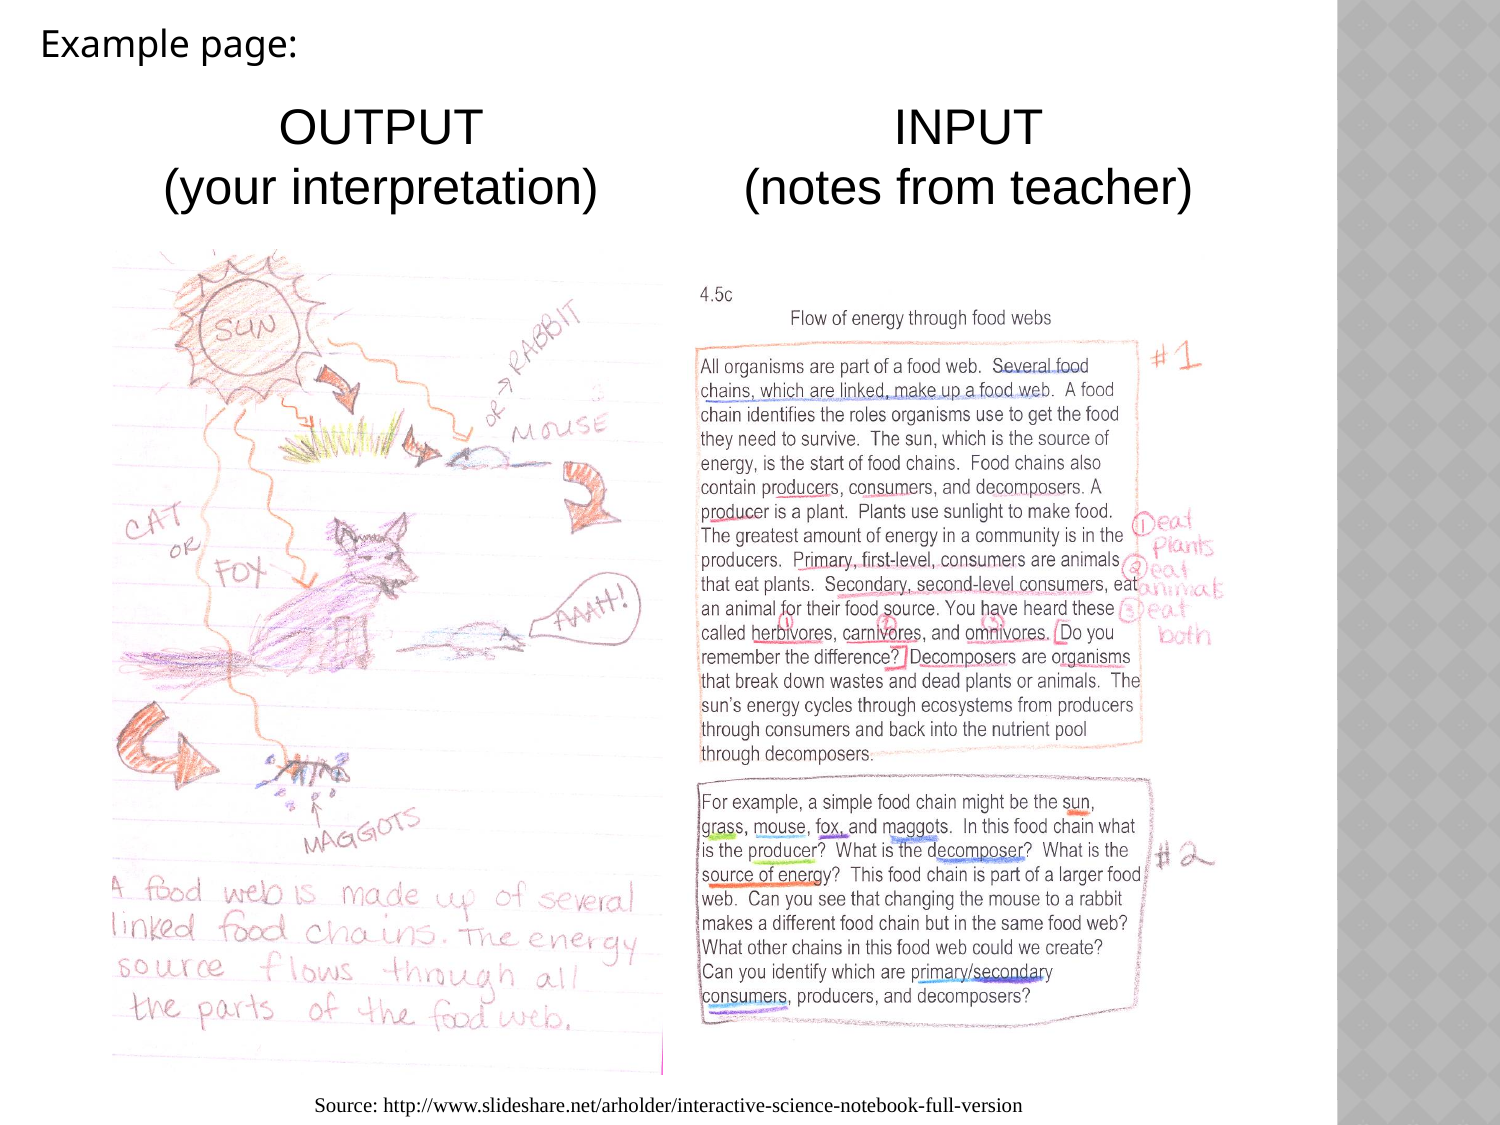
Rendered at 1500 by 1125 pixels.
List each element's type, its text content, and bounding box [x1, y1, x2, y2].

text_box INPUT (notes from teacher) [699, 87, 1238, 223]
text_box Example page: [24, 12, 350, 73]
picture [112, 249, 663, 1076]
text_box OUTPUT (your interpretation) [87, 87, 675, 223]
text_box Source: http://www.slideshare.net/arholder/interactive-science-notebook-full-version [0, 1084, 1338, 1125]
picture [687, 249, 1230, 1063]
